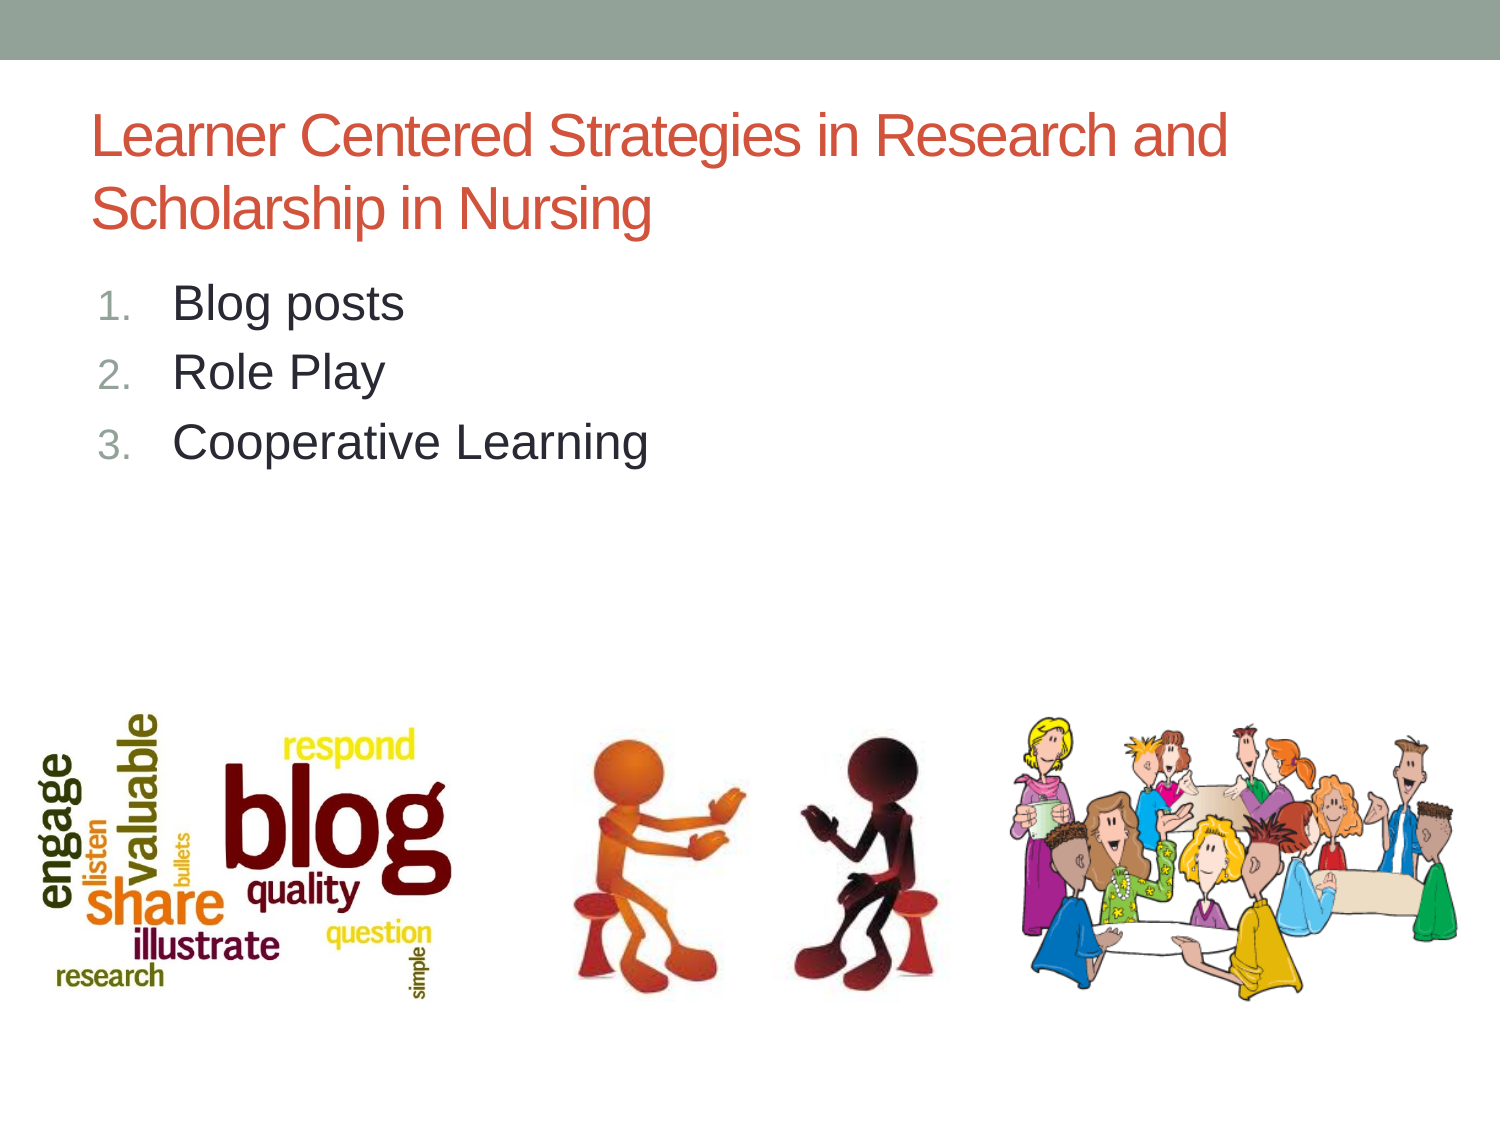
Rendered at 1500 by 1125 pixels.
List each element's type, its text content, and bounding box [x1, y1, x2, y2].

title Learner Centered Strategies in Research and Scholarship in Nursing [75, 87, 1425, 250]
picture [999, 710, 1463, 1010]
picture [25, 712, 461, 1003]
picture [549, 704, 965, 1003]
list Blog posts Role Play Cooperative Learning [82, 262, 1432, 1063]
